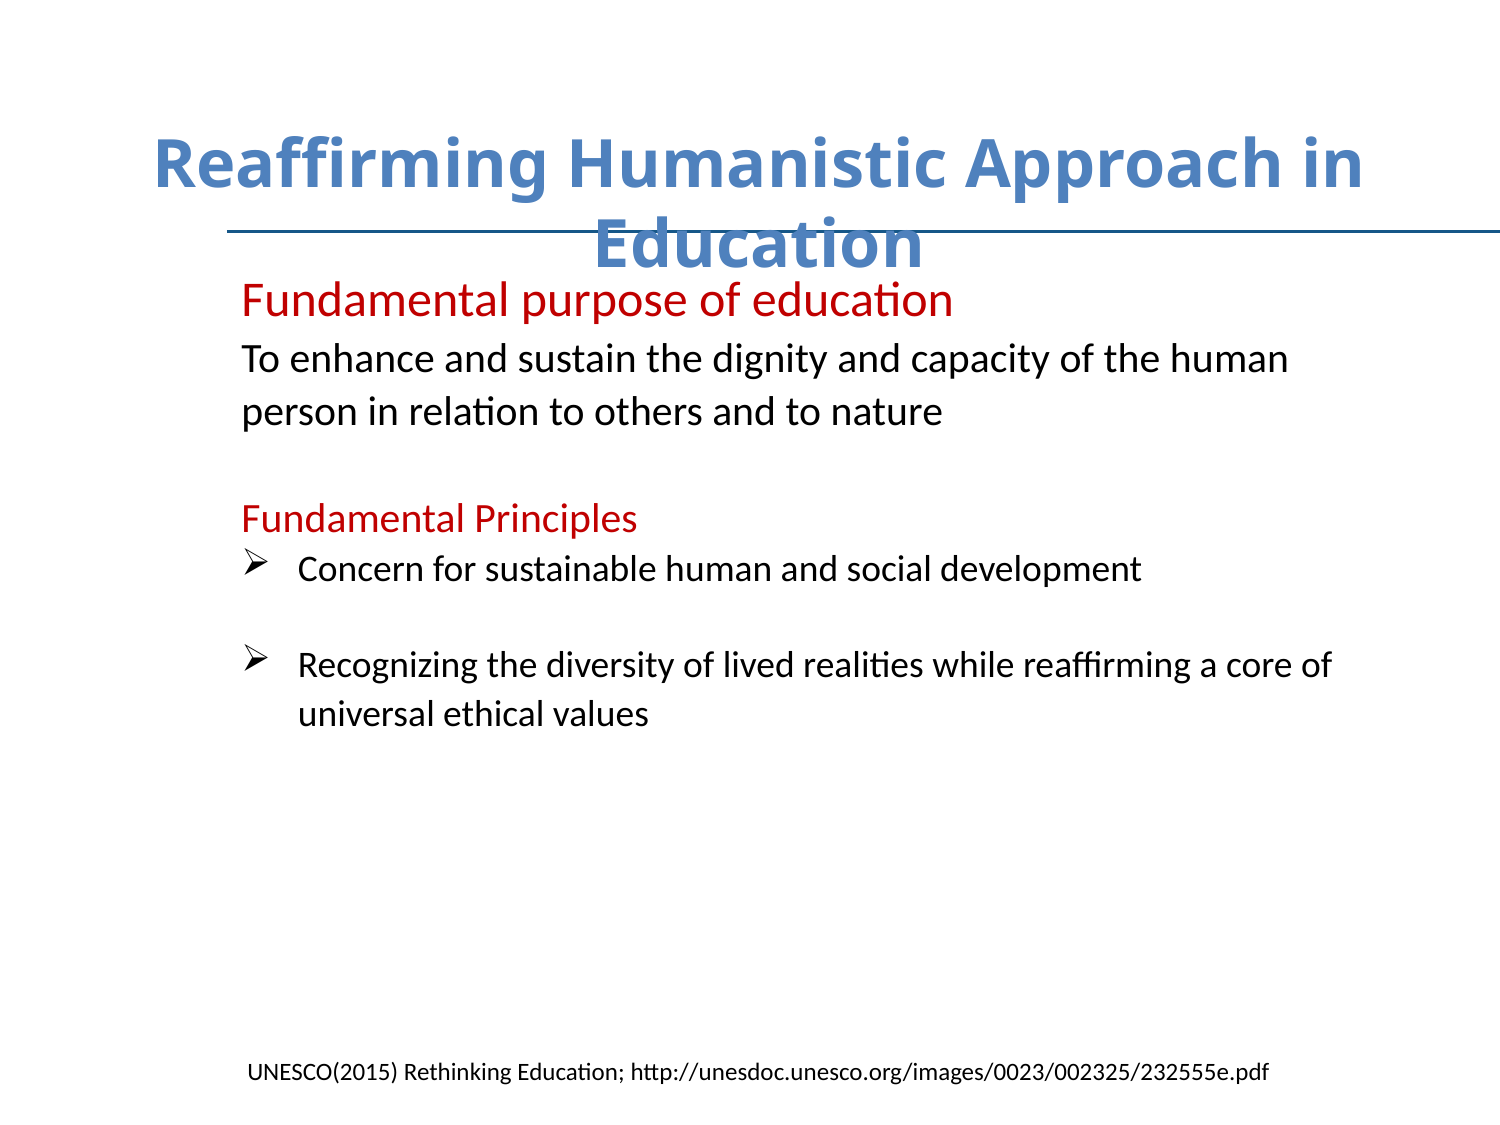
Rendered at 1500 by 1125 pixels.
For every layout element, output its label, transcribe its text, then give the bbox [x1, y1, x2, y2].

text_box Fundamental purpose of education To enhance and sustain the dignity and capacity of the human person in relation to others and to nature Fundamental Principles Concern for sustainable human and social development Recognizing the diversity of lived realities while reaffirming a core of universal ethical values UNESCO(2015) Rethinking Education; http://unesdoc.unesco.org/images/0023/002325/232555e.pdf [226, 255, 1424, 1125]
text_box Reaffirming Humanistic Approach in Education [64, 113, 1453, 289]
